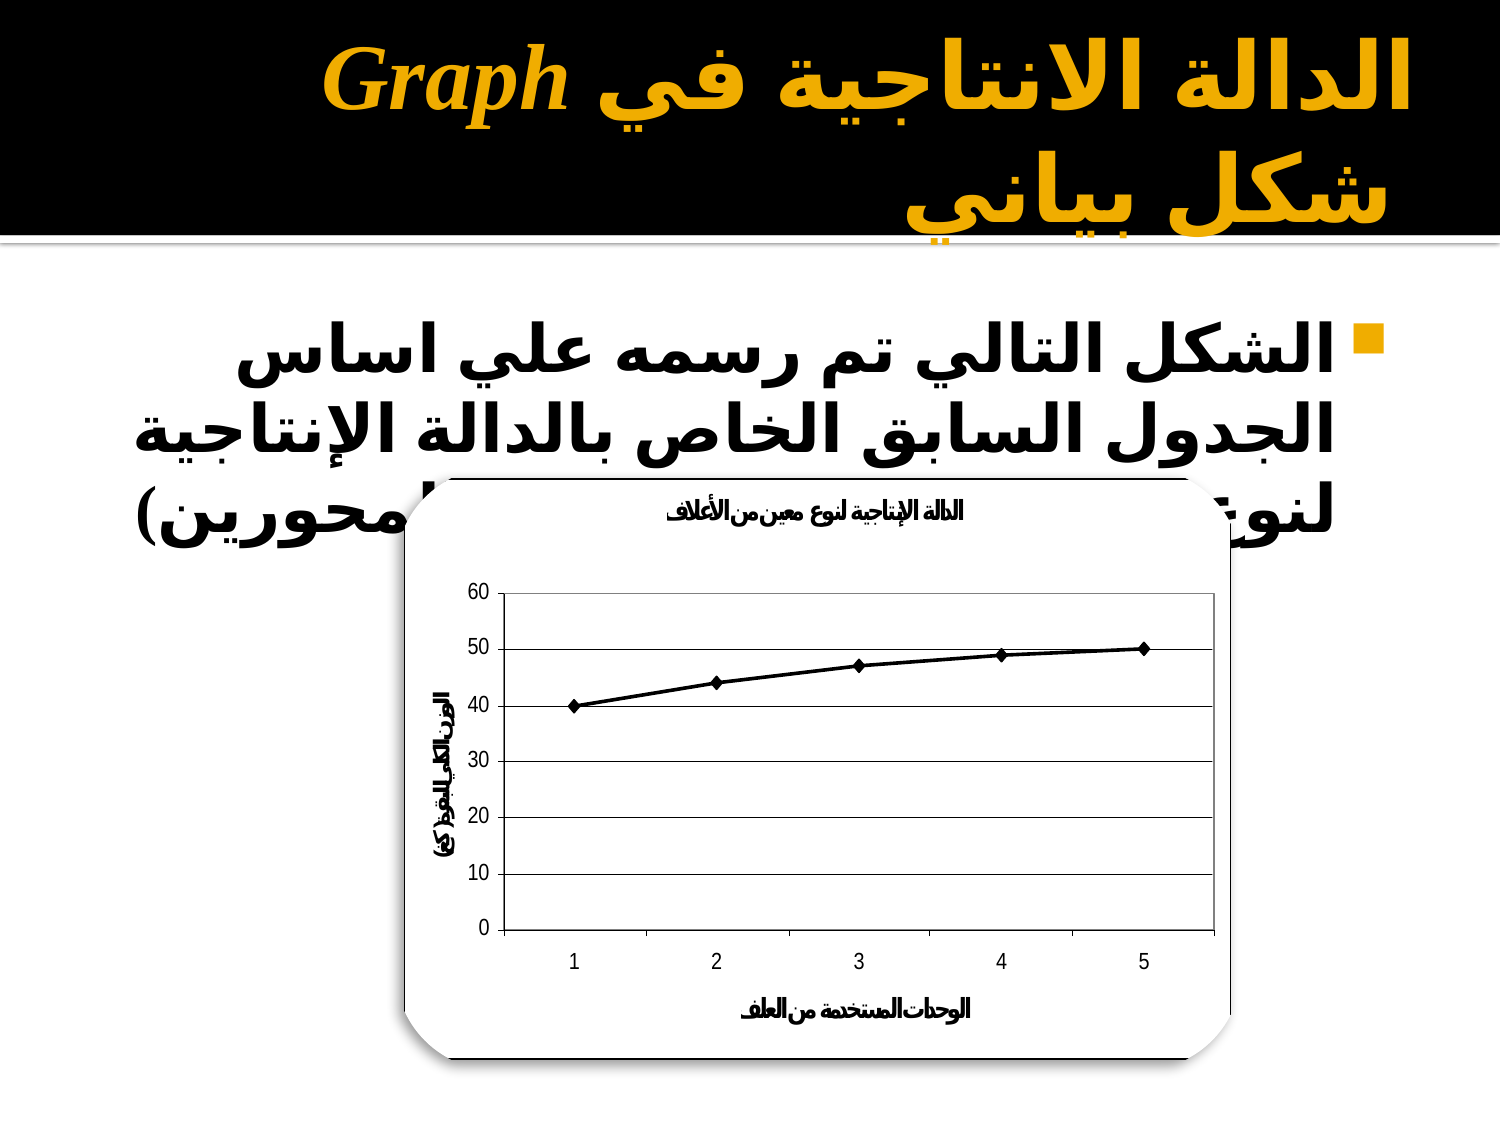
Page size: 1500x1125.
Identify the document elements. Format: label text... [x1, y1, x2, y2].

picture [395, 467, 1242, 1071]
title Graph الدالة الانتاجية في شكل بياني [75, 25, 1425, 231]
list الشكل التالي تم رسمه علي اساس الجدول السابق الخاص بالدالة الإنتاجية لنوع معين من العلف (لاحظ المحورين) [75, 291, 1425, 1050]
